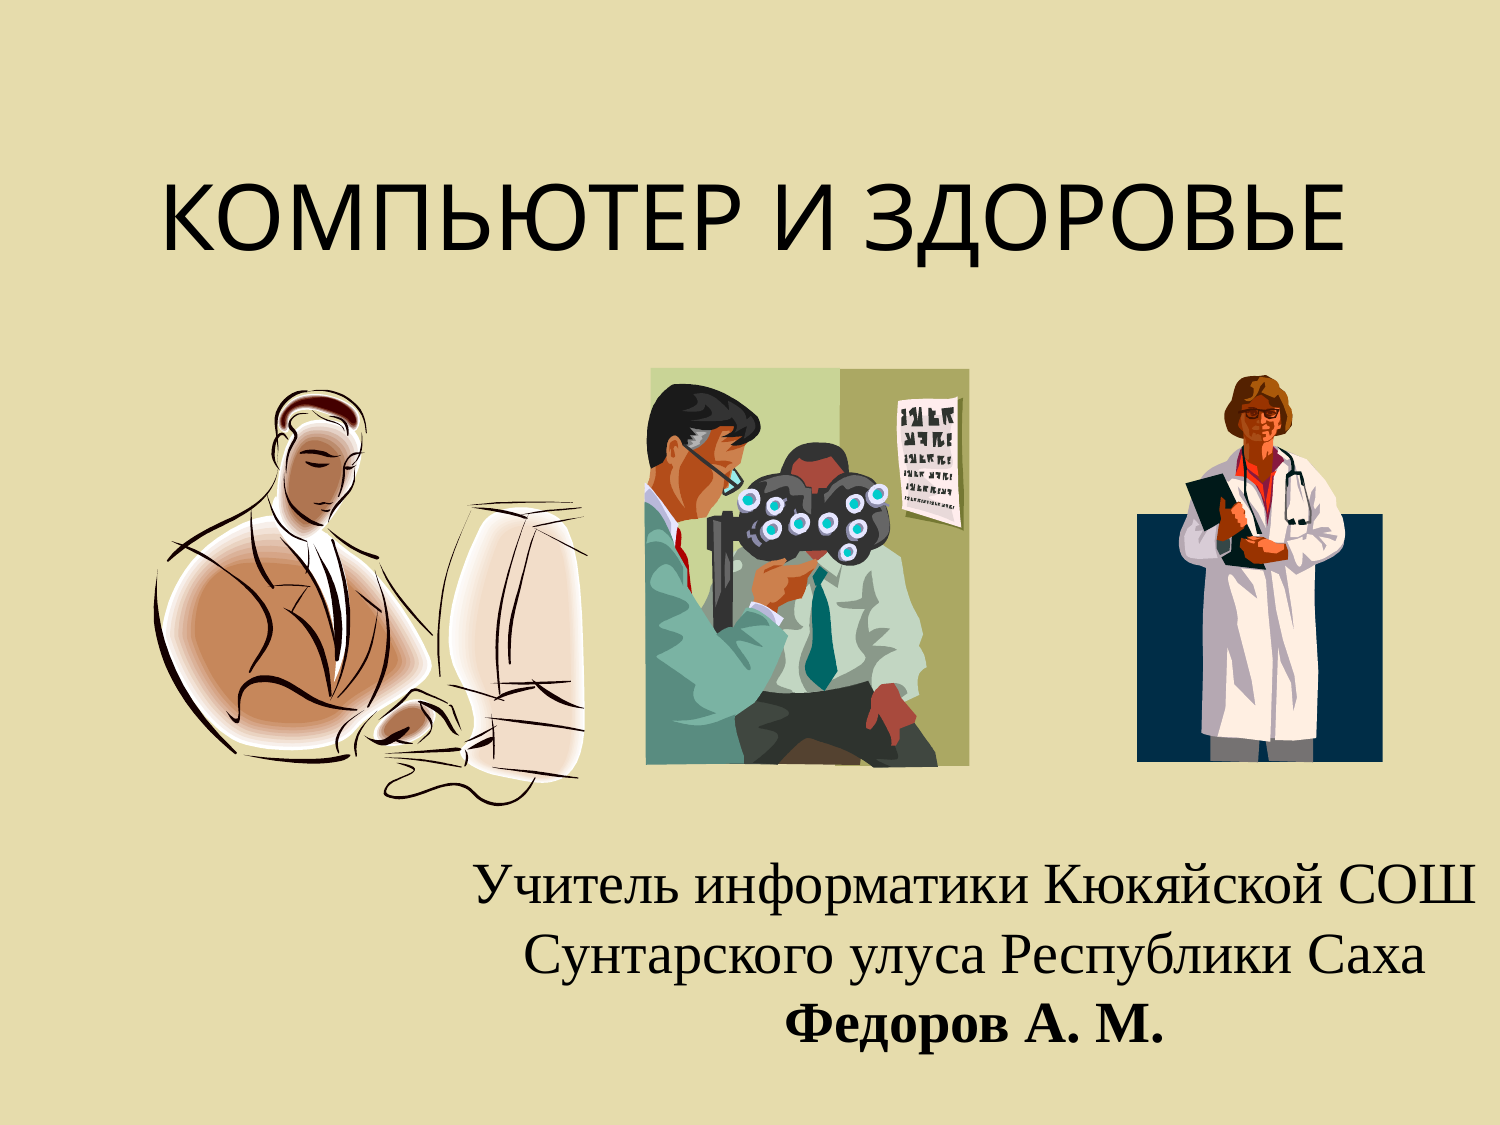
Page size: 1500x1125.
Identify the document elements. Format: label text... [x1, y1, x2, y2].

subtitle Учитель информатики Кюкяйской СОШ Сунтарского улуса Республики Саха Федоров А. М. [450, 837, 1500, 1125]
title КОМПЬЮТЕР И ЗДОРОВЬЕ [117, 93, 1393, 335]
picture [644, 362, 975, 773]
picture [140, 386, 588, 812]
picture [1136, 374, 1383, 763]
